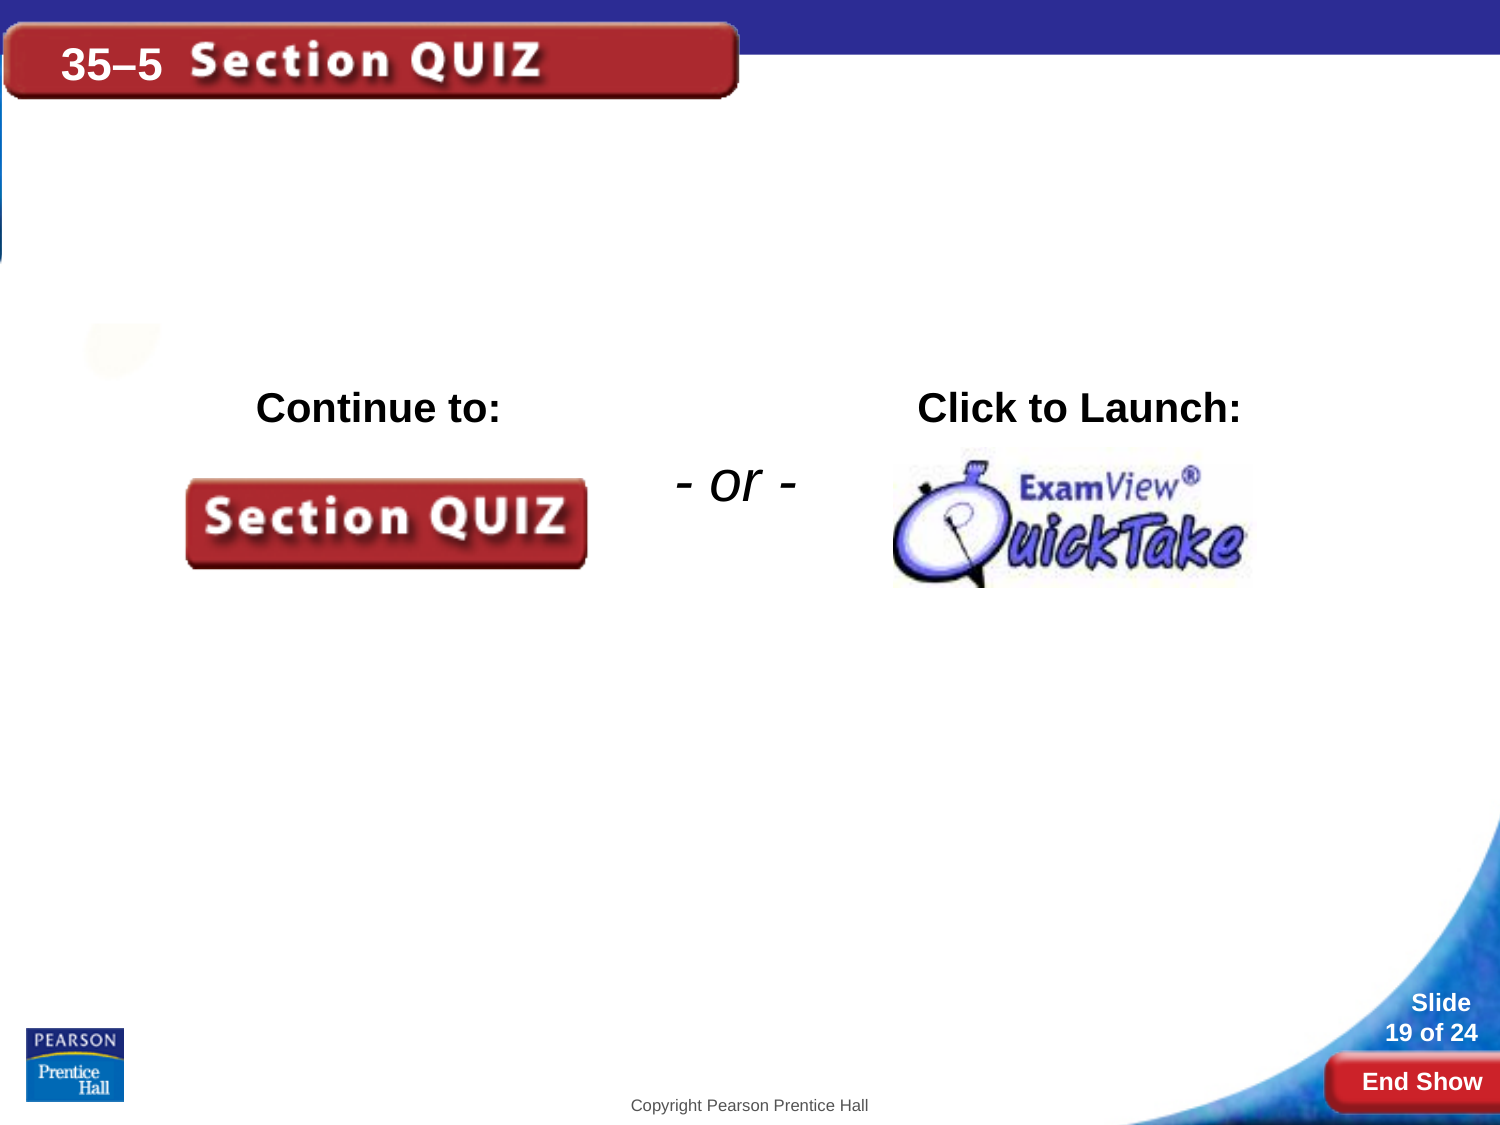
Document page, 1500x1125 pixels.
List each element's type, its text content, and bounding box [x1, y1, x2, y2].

picture [0, 0, 1500, 1125]
footer Copyright Pearson Prentice Hall [512, 1087, 988, 1113]
title 35–5 [2, 26, 179, 98]
list [44, 179, 1440, 888]
text_box [844, 442, 1292, 631]
